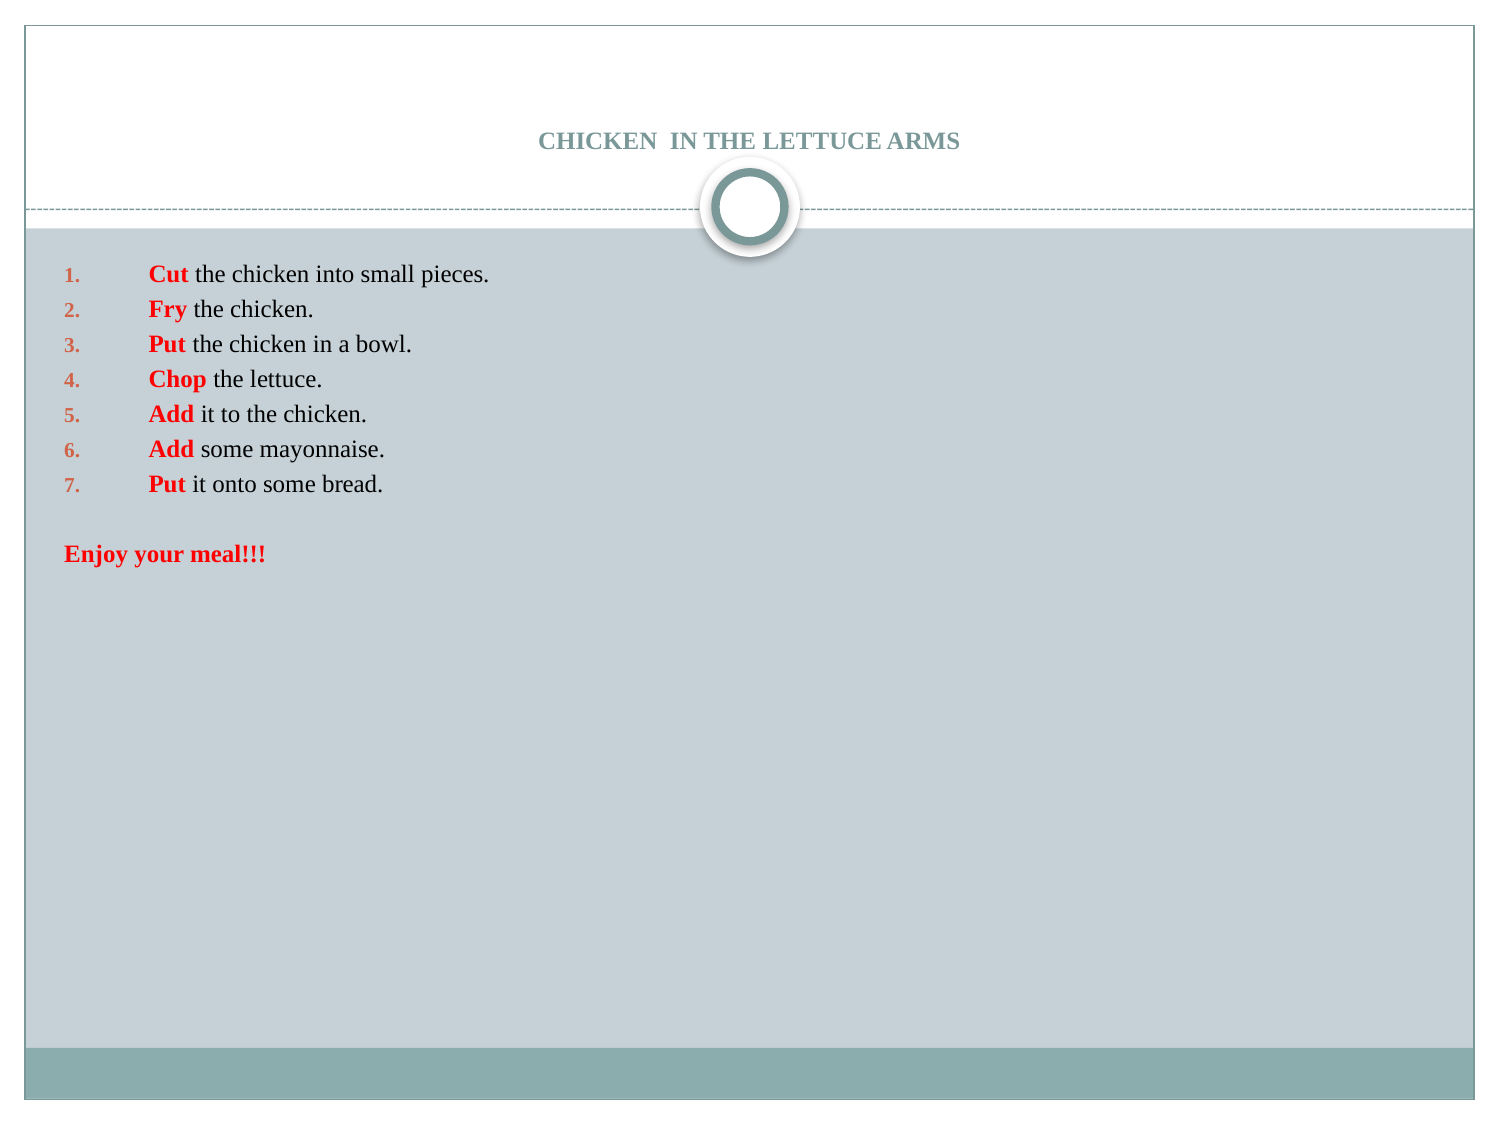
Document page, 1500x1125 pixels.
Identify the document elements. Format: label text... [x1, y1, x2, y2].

title CHICKEN IN THE LETTUCE ARMS [49, 37, 1450, 162]
list Cut the chicken into small pieces. Fry the chicken. Put the chicken in a bowl. Chop the lettuce. Add it to the chicken. Add some mayonnaise. Put it onto some bread. Enjoy your meal!!! [49, 250, 1445, 1001]
